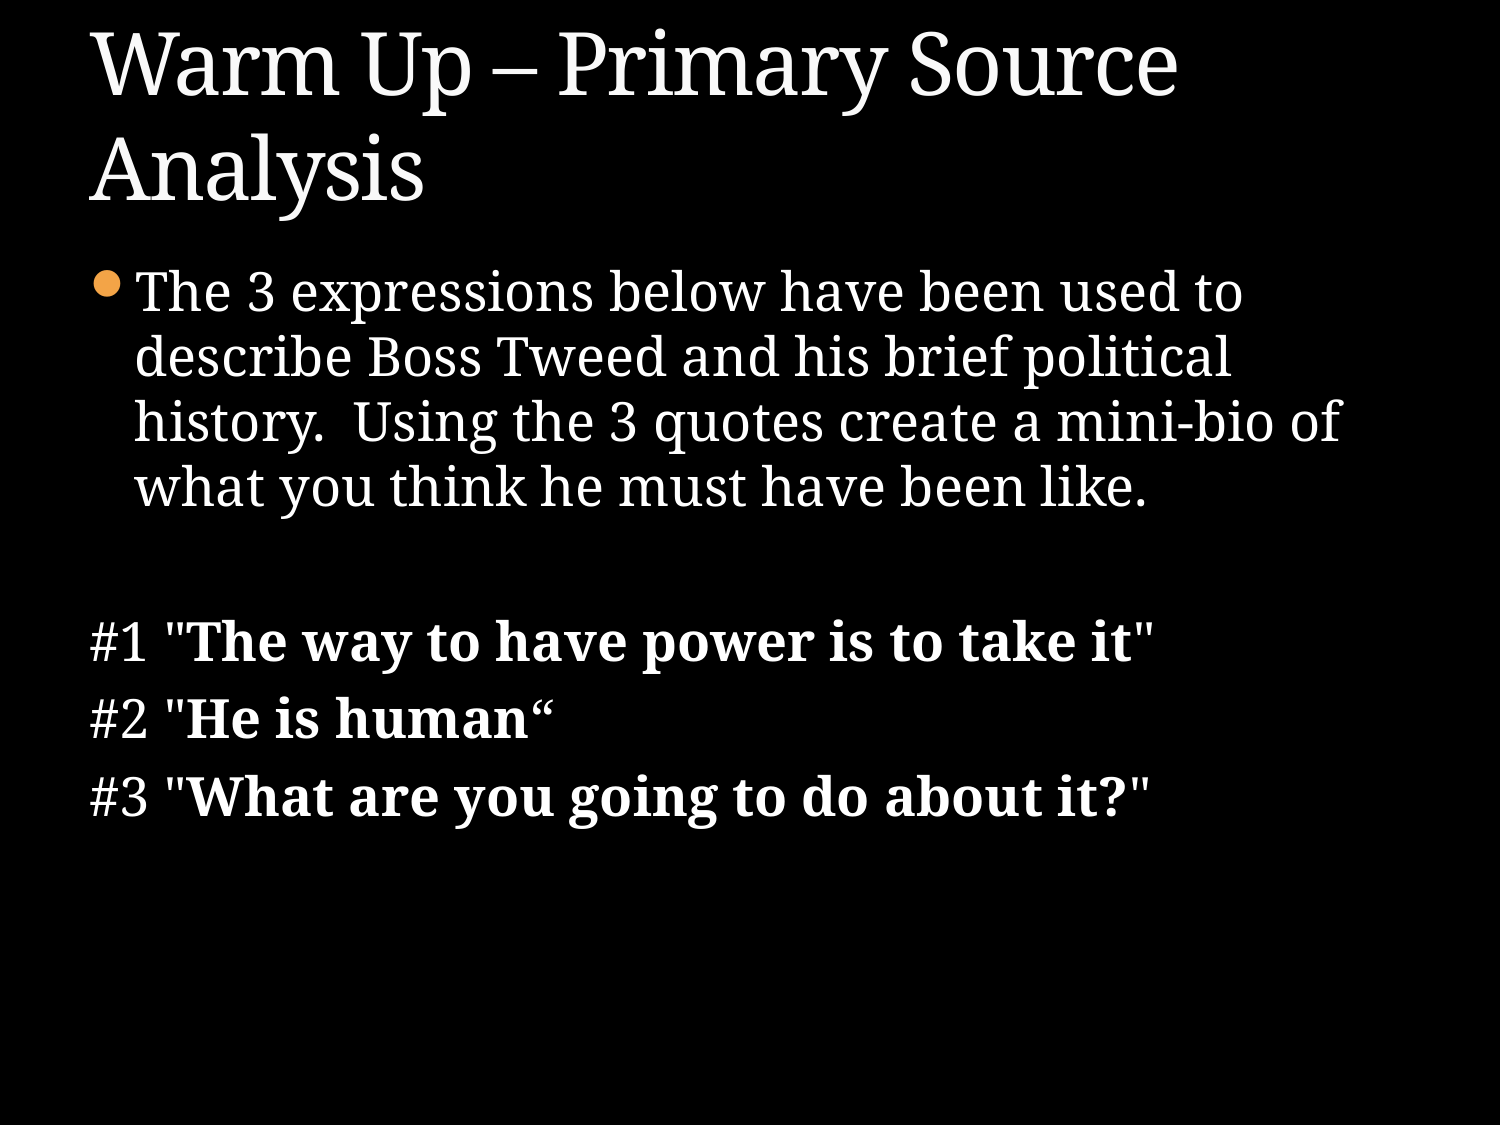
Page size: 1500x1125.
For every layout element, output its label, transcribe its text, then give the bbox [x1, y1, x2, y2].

list The 3 expressions below have been used to describe Boss Tweed and his brief political history. Using the 3 quotes create a mini-bio of what you think he must have been like. #1 "The way to have power is to take it" #2 "He is human“ #3 "What are you going to do about it?" [75, 249, 1425, 1000]
title Warm Up – Primary Source Analysis [74, 24, 1425, 225]
